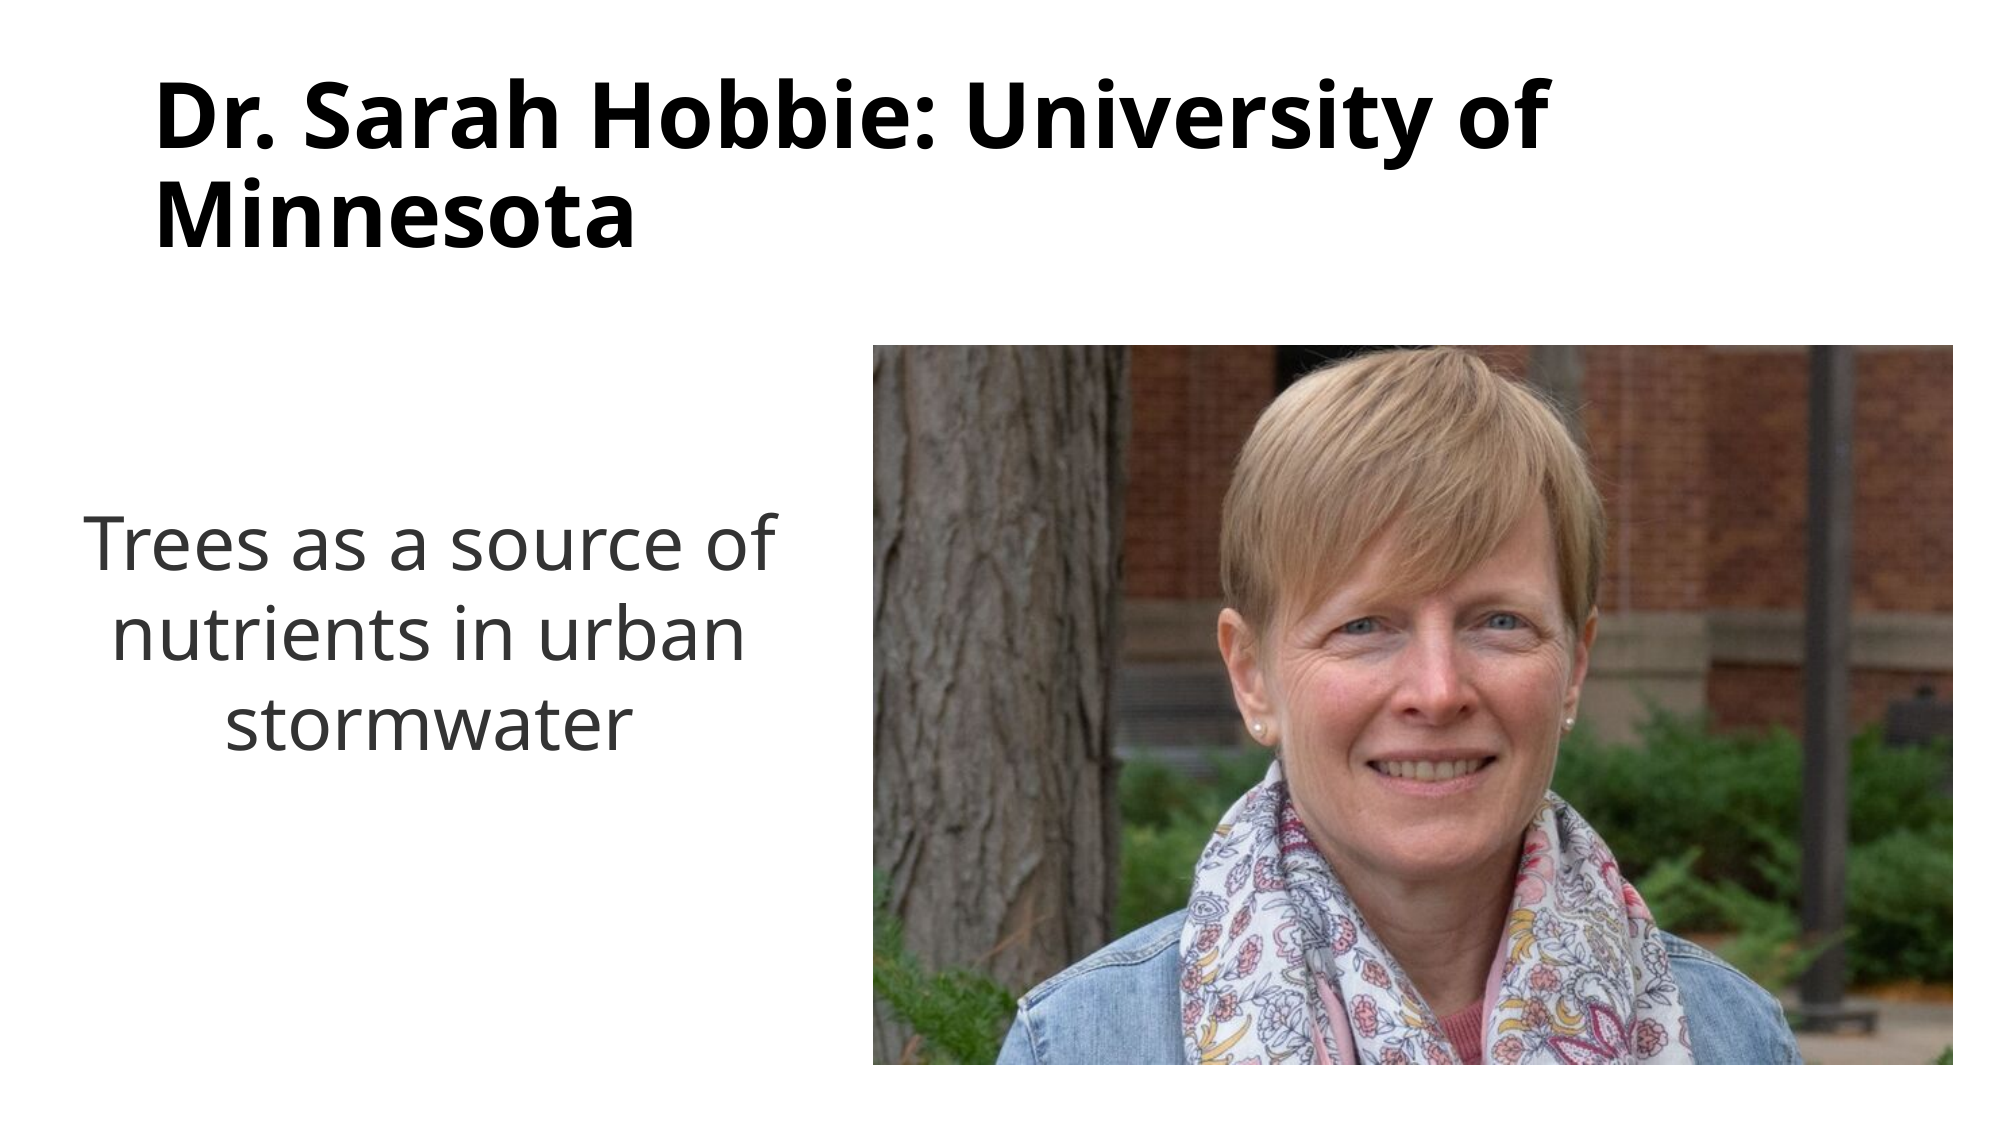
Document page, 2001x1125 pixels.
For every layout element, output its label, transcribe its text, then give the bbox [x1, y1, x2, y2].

text_box Trees as a source of nutrients in urban stormwater [47, 488, 813, 774]
title Dr. Sarah Hobbie: University of Minnesota [137, 59, 1863, 278]
picture [872, 345, 1953, 1065]
